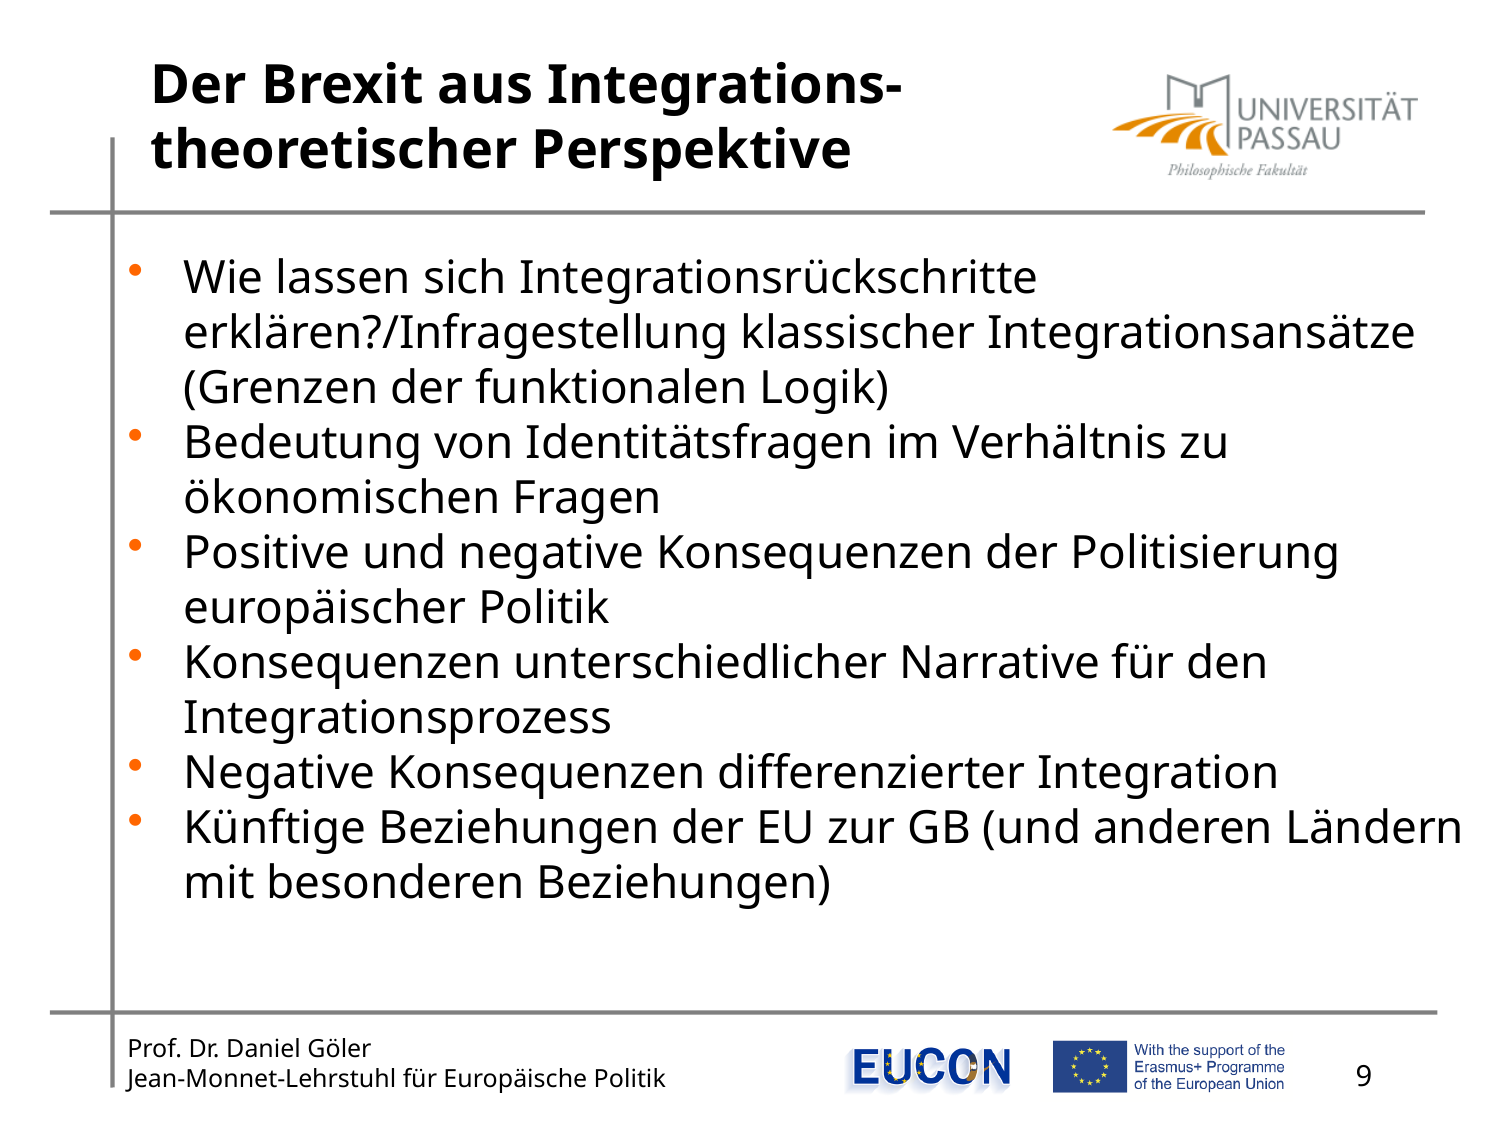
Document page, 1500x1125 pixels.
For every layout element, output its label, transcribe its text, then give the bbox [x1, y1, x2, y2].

picture [837, 1031, 1293, 1102]
title Der Brexit aus Integrations-theoretischer Perspektive [135, 51, 1152, 177]
list Wie lassen sich Integrationsrückschritte erklären?/Infragestellung klassischer Integrationsansätze (Grenzen der funktionalen Logik) Bedeutung von Identitätsfragen im Verhältnis zu ökonomischen Fragen Positive und negative Konsequenzen der Politisierung europäischer Politik Konsequenzen unterschiedlicher Narrative für den Integrationsprozess Negative Konsequenzen differenzierter Integration Künftige Beziehungen der EU zur GB (und anderen Ländern mit besonderen Beziehungen) [112, 240, 1500, 1069]
picture [1112, 74, 1418, 180]
slide_number 9 [1074, 1049, 1388, 1125]
